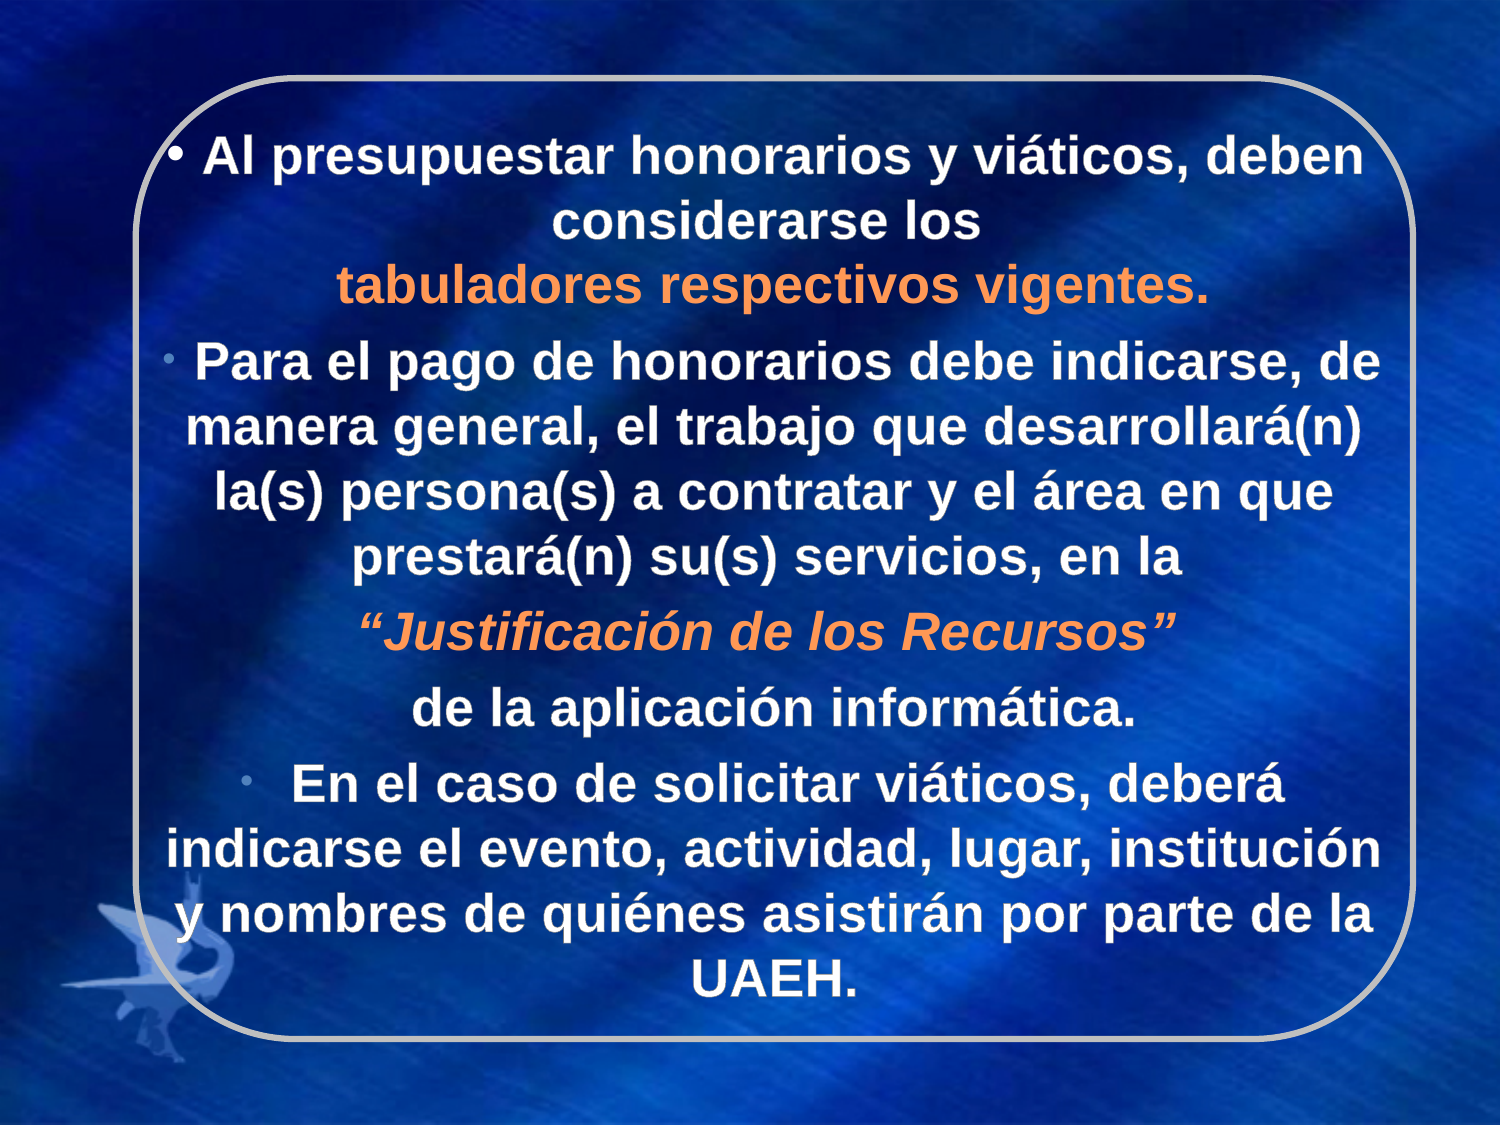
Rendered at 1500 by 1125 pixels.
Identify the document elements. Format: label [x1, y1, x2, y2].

picture [0, 0, 1500, 1125]
text_box [135, 77, 1414, 1040]
